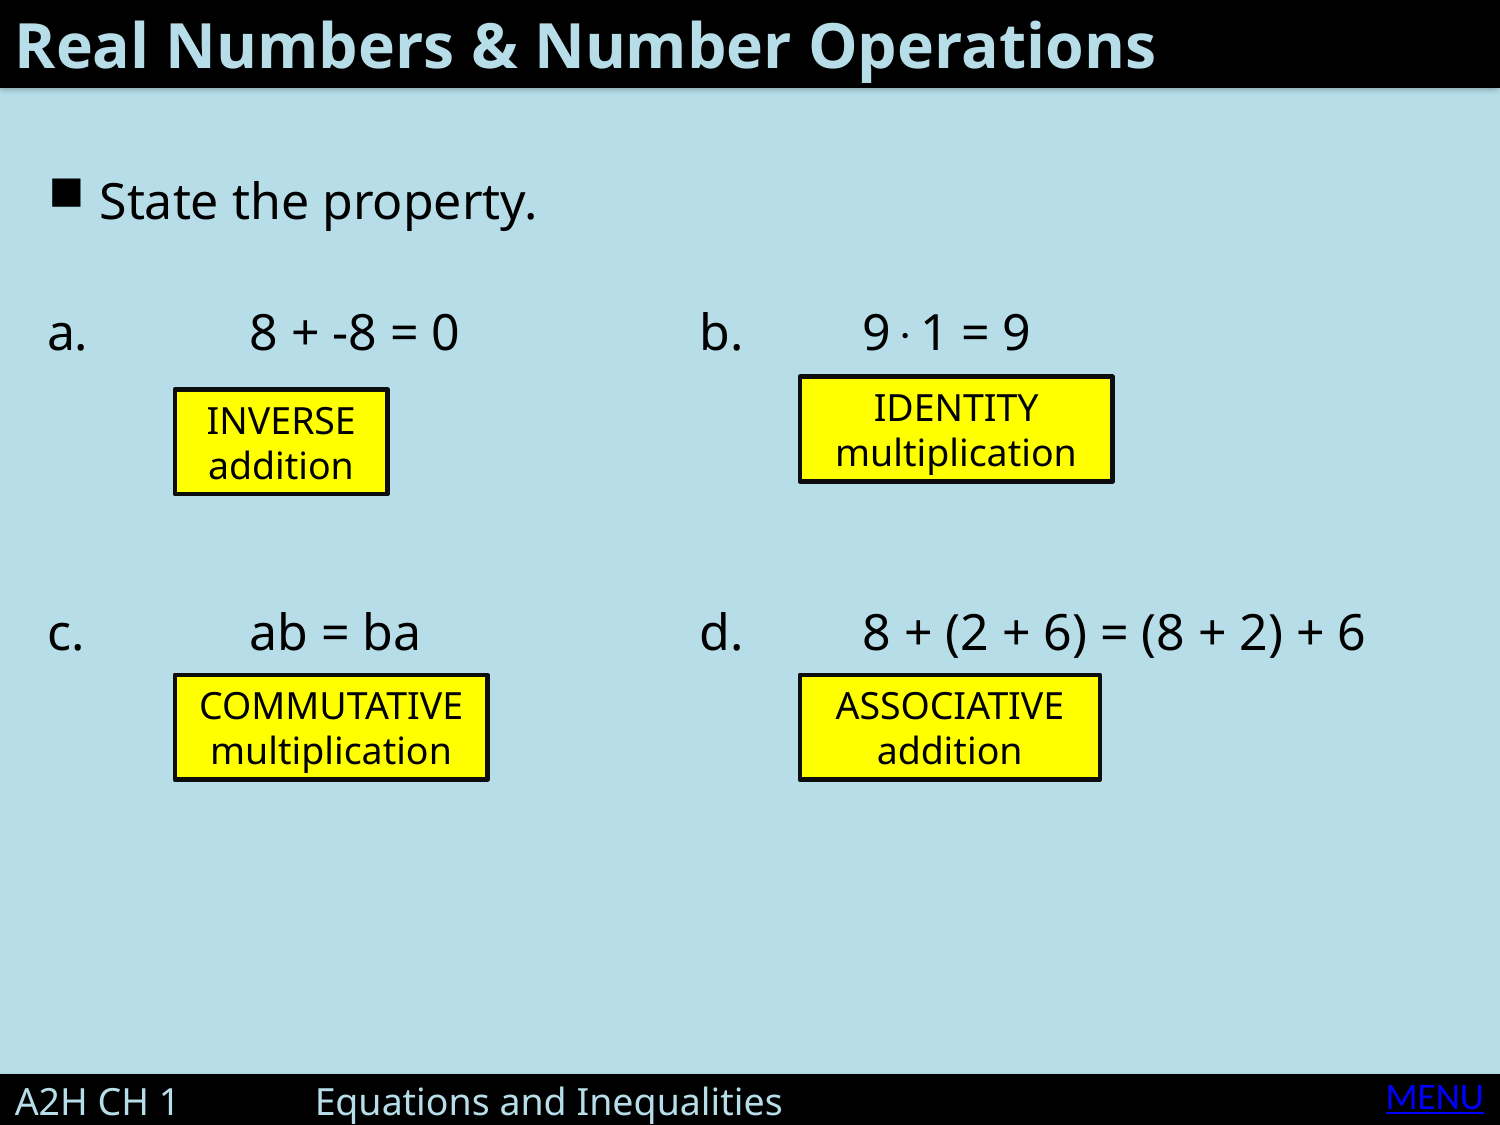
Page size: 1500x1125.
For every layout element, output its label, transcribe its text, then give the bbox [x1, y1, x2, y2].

text_box Real Numbers & Number Operations [0, 0, 1500, 88]
text_box IDENTITY multiplication [799, 376, 1113, 482]
text_box MENU [1370, 1064, 1500, 1125]
text_box A2H CH 1 Equations and Inequalities [0, 1074, 1370, 1125]
text_box INVERSE addition [174, 389, 388, 494]
list State the property. a. 8 + -8 = 0 b. 91 = 9 c. ab = ba d. 8 + (2 + 6) = (8 + 2) + 6 [12, 162, 1475, 950]
text_box COMMUTATIVE multiplication [174, 674, 488, 780]
text_box ASSOCIATIVE addition [799, 674, 1100, 780]
